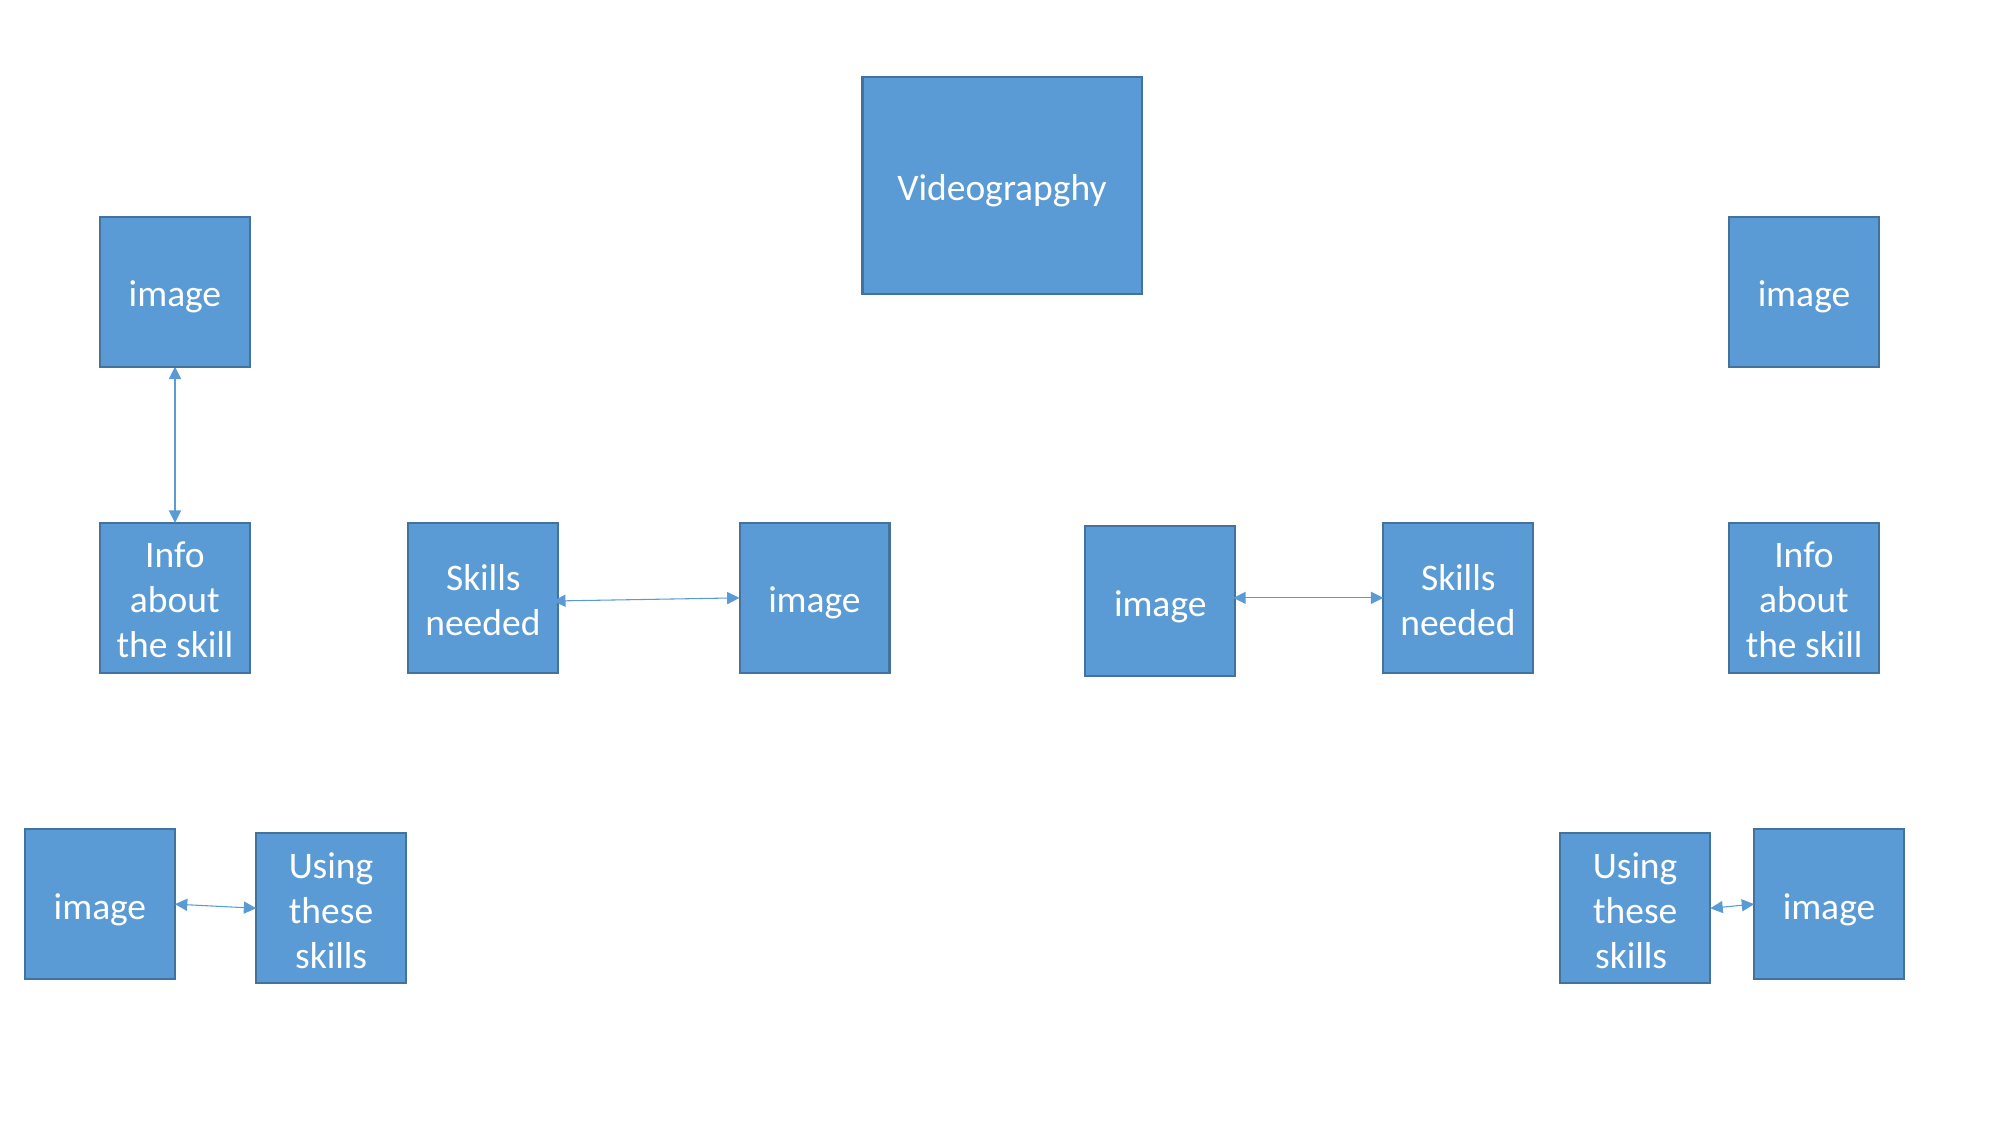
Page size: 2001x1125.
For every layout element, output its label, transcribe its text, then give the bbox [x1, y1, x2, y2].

text_box Skills needed [1382, 522, 1534, 674]
text_box Videograpghy [861, 76, 1143, 295]
text_box Using these skills [1559, 832, 1711, 984]
text_box image [99, 216, 251, 368]
text_box image [1753, 828, 1905, 980]
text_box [1710, 904, 1755, 909]
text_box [553, 597, 740, 602]
text_box image [739, 522, 891, 674]
text_box image [1084, 525, 1236, 677]
text_box Info about the skill [1728, 522, 1880, 674]
text_box image [1728, 216, 1880, 368]
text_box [174, 904, 257, 909]
text_box Using these skills [255, 832, 407, 984]
text_box Info about the skill [99, 522, 251, 674]
text_box image [24, 828, 176, 980]
text_box Skills needed [407, 522, 559, 674]
